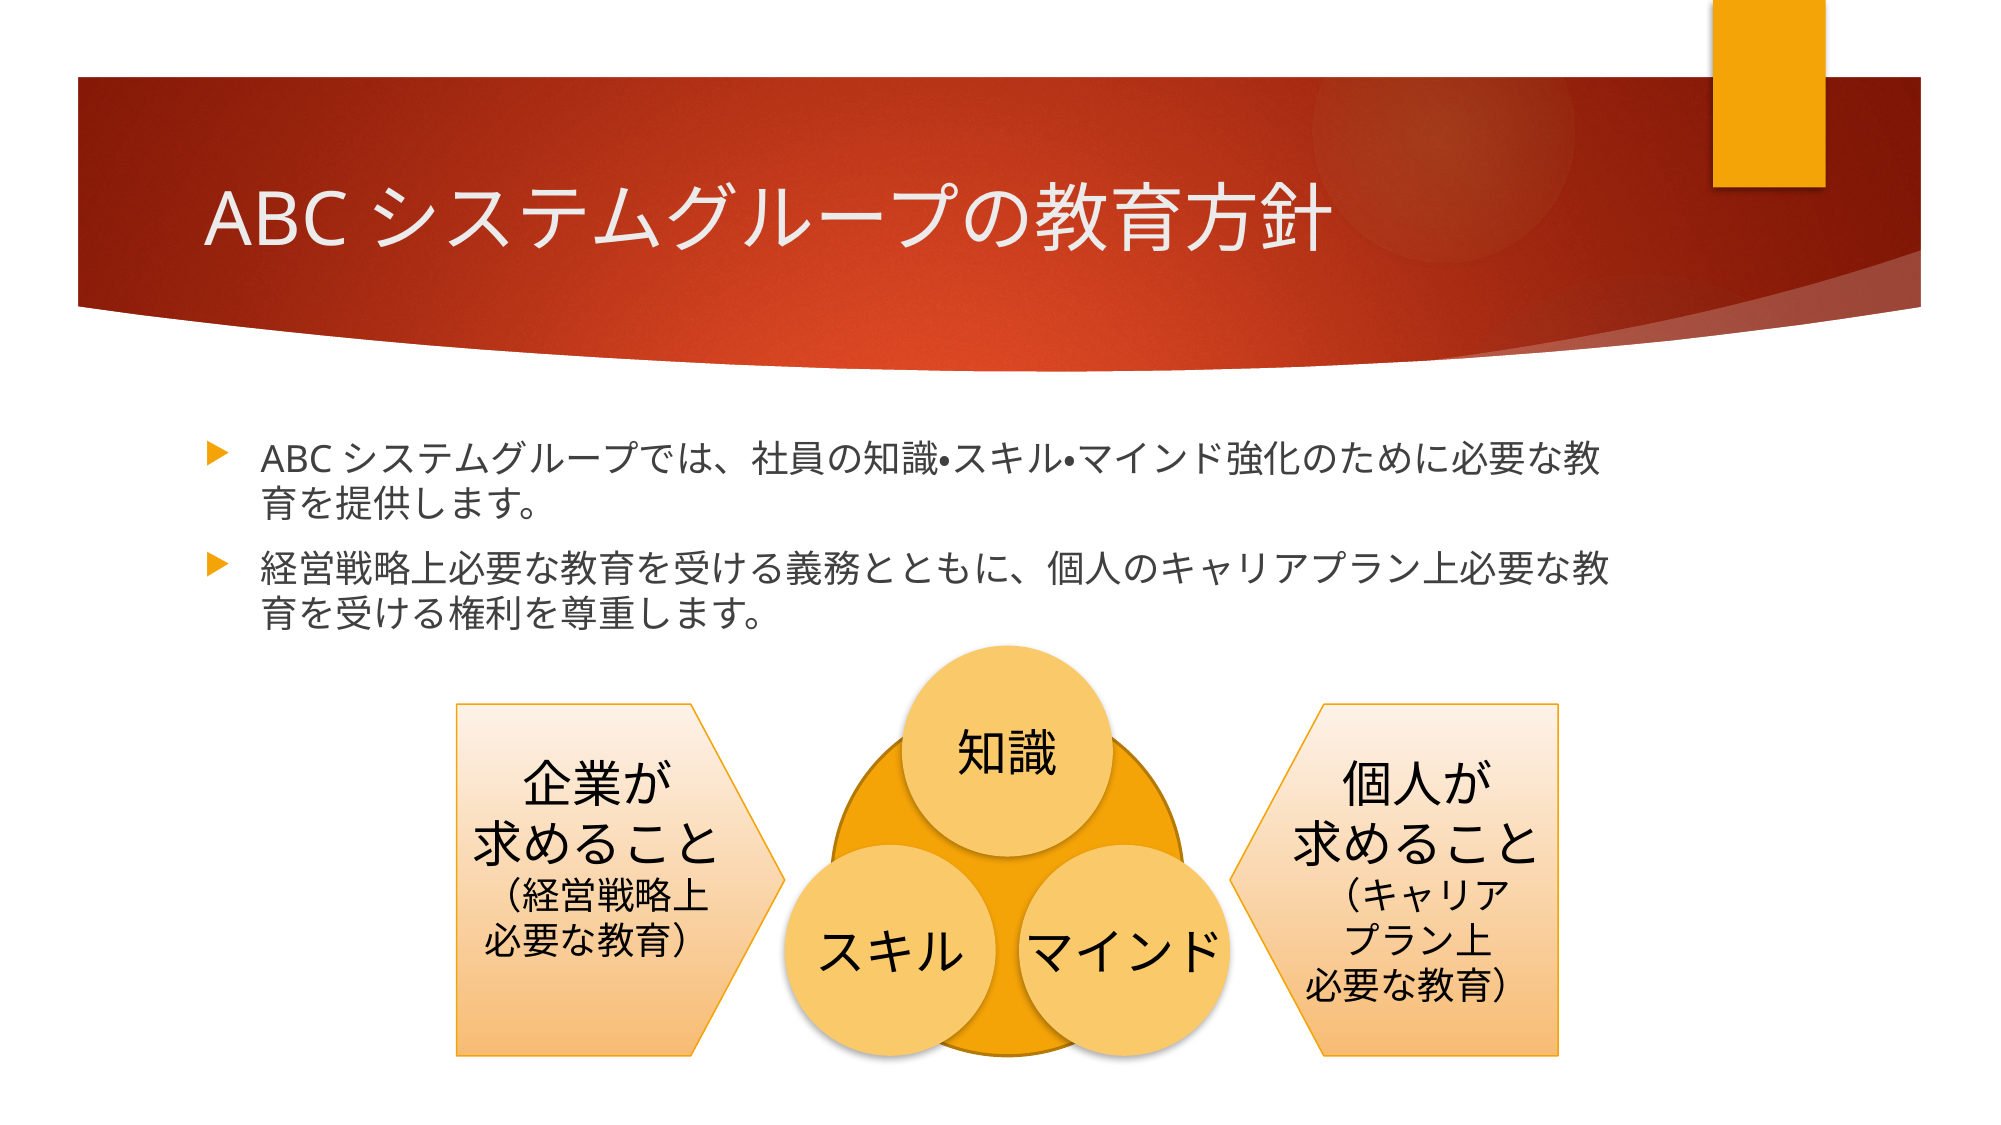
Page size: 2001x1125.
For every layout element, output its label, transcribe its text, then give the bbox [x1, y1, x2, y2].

text_box マインド [1017, 843, 1232, 1058]
text_box スキル [783, 843, 998, 1058]
text_box 知識 [900, 644, 1115, 859]
text_box 個人が 求めること （キャリア プラン上 必要な教育） [1229, 703, 1559, 1057]
list ABCシステムグループでは、社員の知識・スキル・マインド強化のために必要な教育を提供します。 経営戦略上必要な教育を受ける義務とともに、個人のキャリアプラン上必要な教育を受ける権利を尊重します。 [189, 427, 1627, 988]
text_box [951, 988, 1064, 1058]
title ABCシステムグループの教育方針 [189, 155, 1627, 275]
text_box 企業が 求めること （経営戦略上 必要な教育） [455, 703, 786, 1057]
